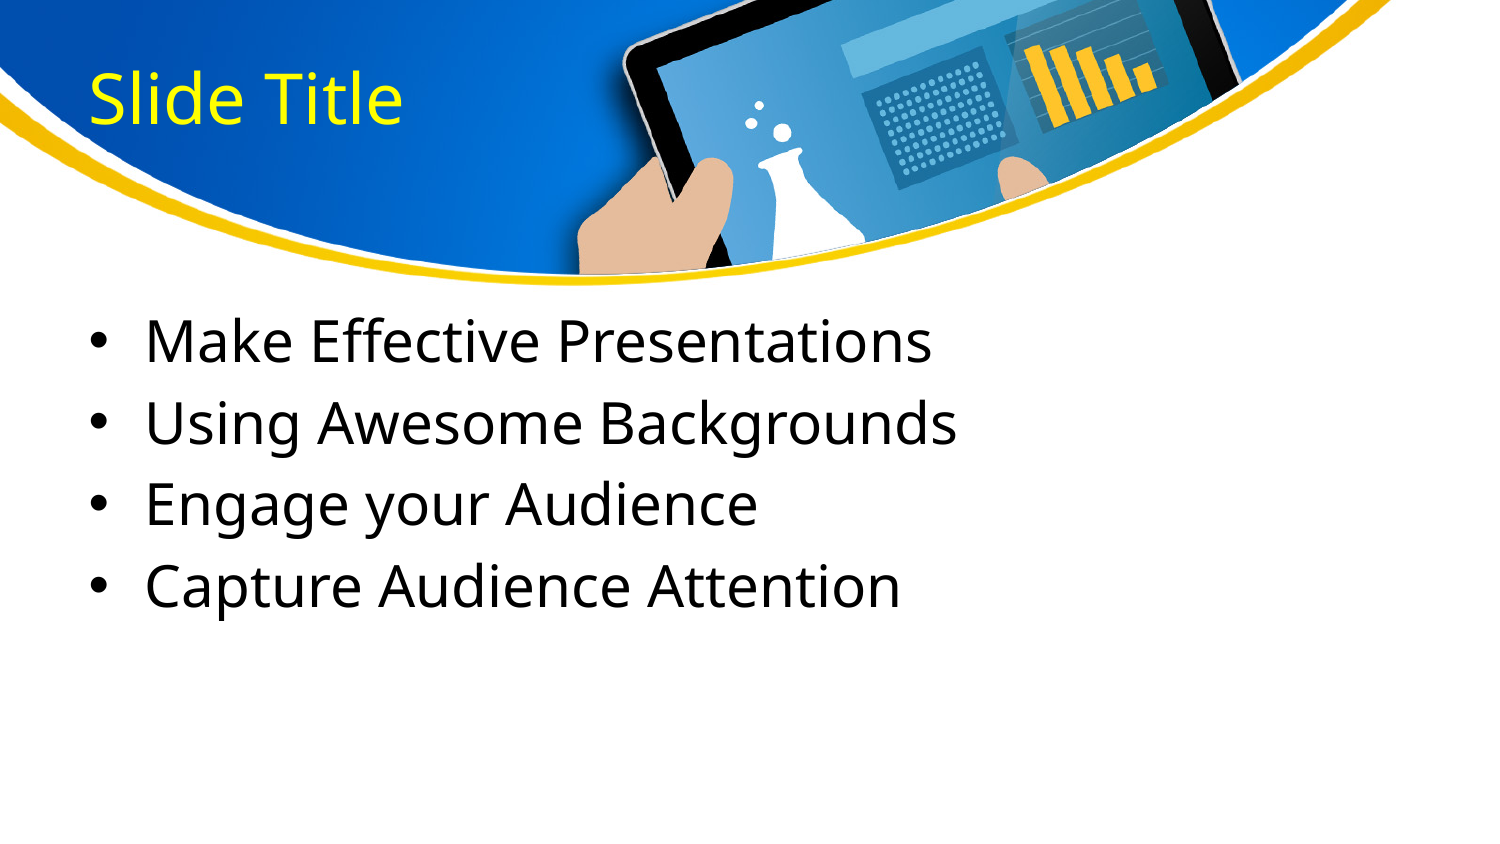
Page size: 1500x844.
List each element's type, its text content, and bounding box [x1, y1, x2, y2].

title Slide Title [73, 46, 1427, 147]
list Make Effective Presentations Using Awesome Backgrounds Engage your Audience Capture Audience Attention [73, 296, 1427, 773]
picture [0, 0, 1500, 844]
